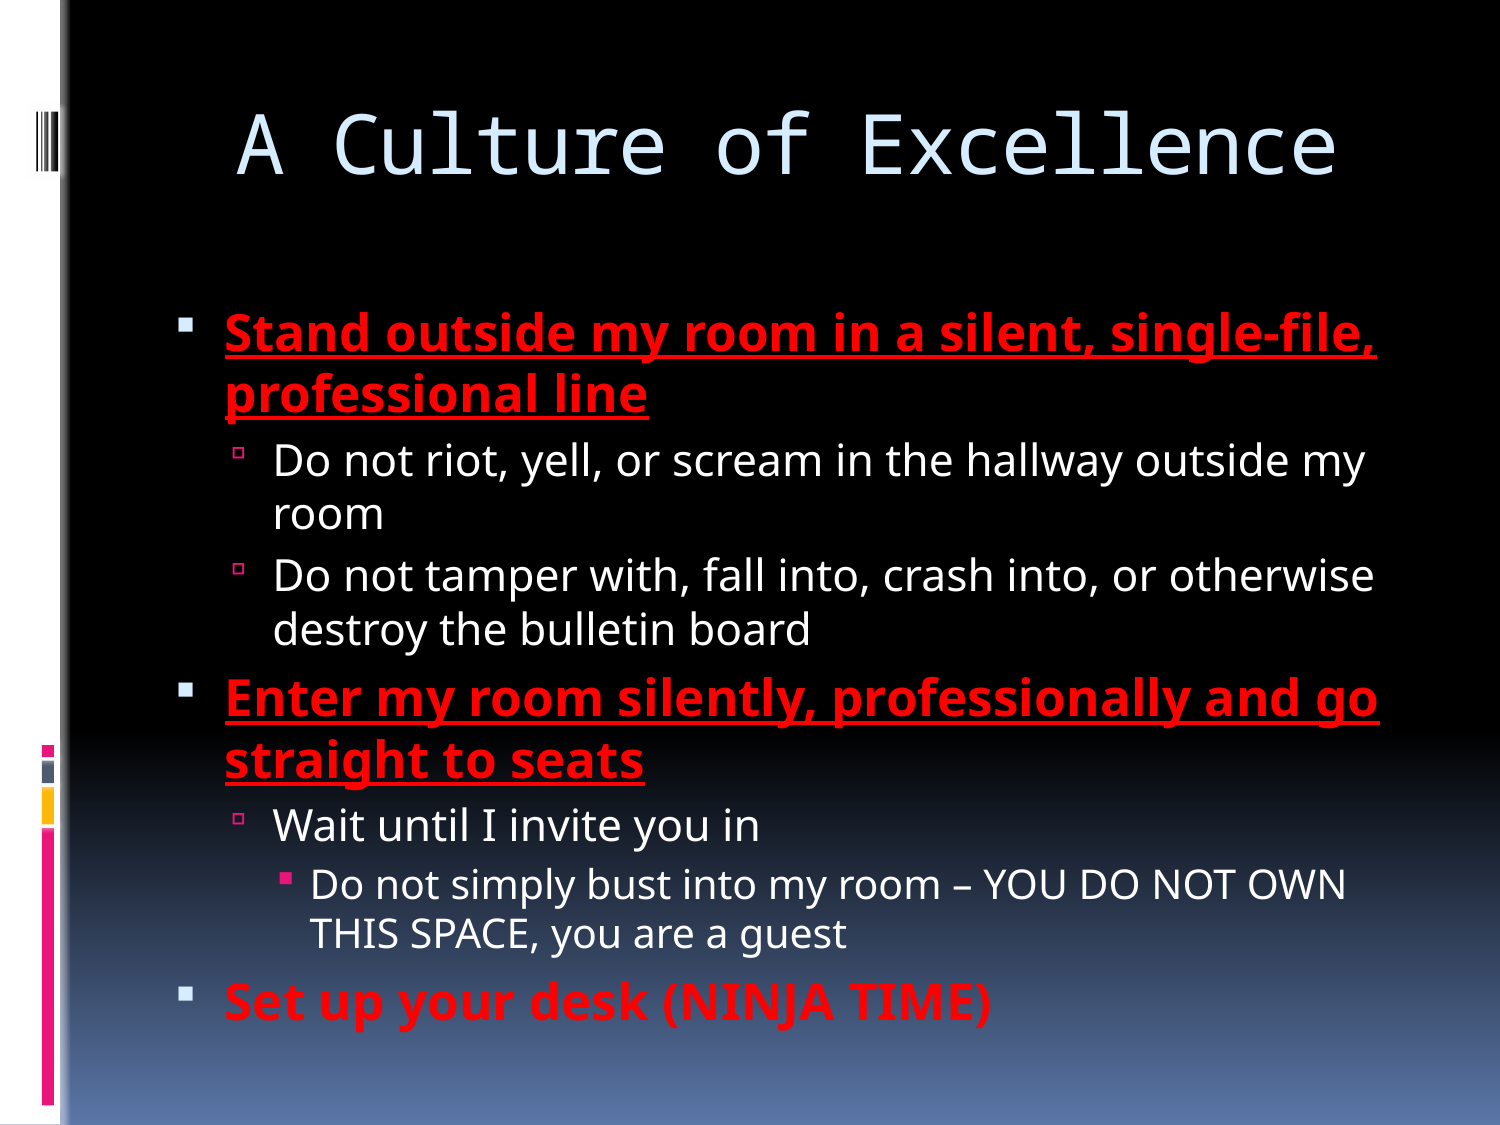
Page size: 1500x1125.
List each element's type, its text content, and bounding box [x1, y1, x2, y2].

list Stand outside my room in a silent, single-file, professional line Do not riot, yell, or scream in the hallway outside my room Do not tamper with, fall into, crash into, or otherwise destroy the bulletin board Enter my room silently, professionally and go straight to seats Wait until I invite you in Do not simply bust into my room – YOU DO NOT OWN THIS SPACE, you are a guest Set up your desk (NINJA TIME) [150, 292, 1425, 1043]
title A Culture of Excellence [150, 83, 1425, 234]
